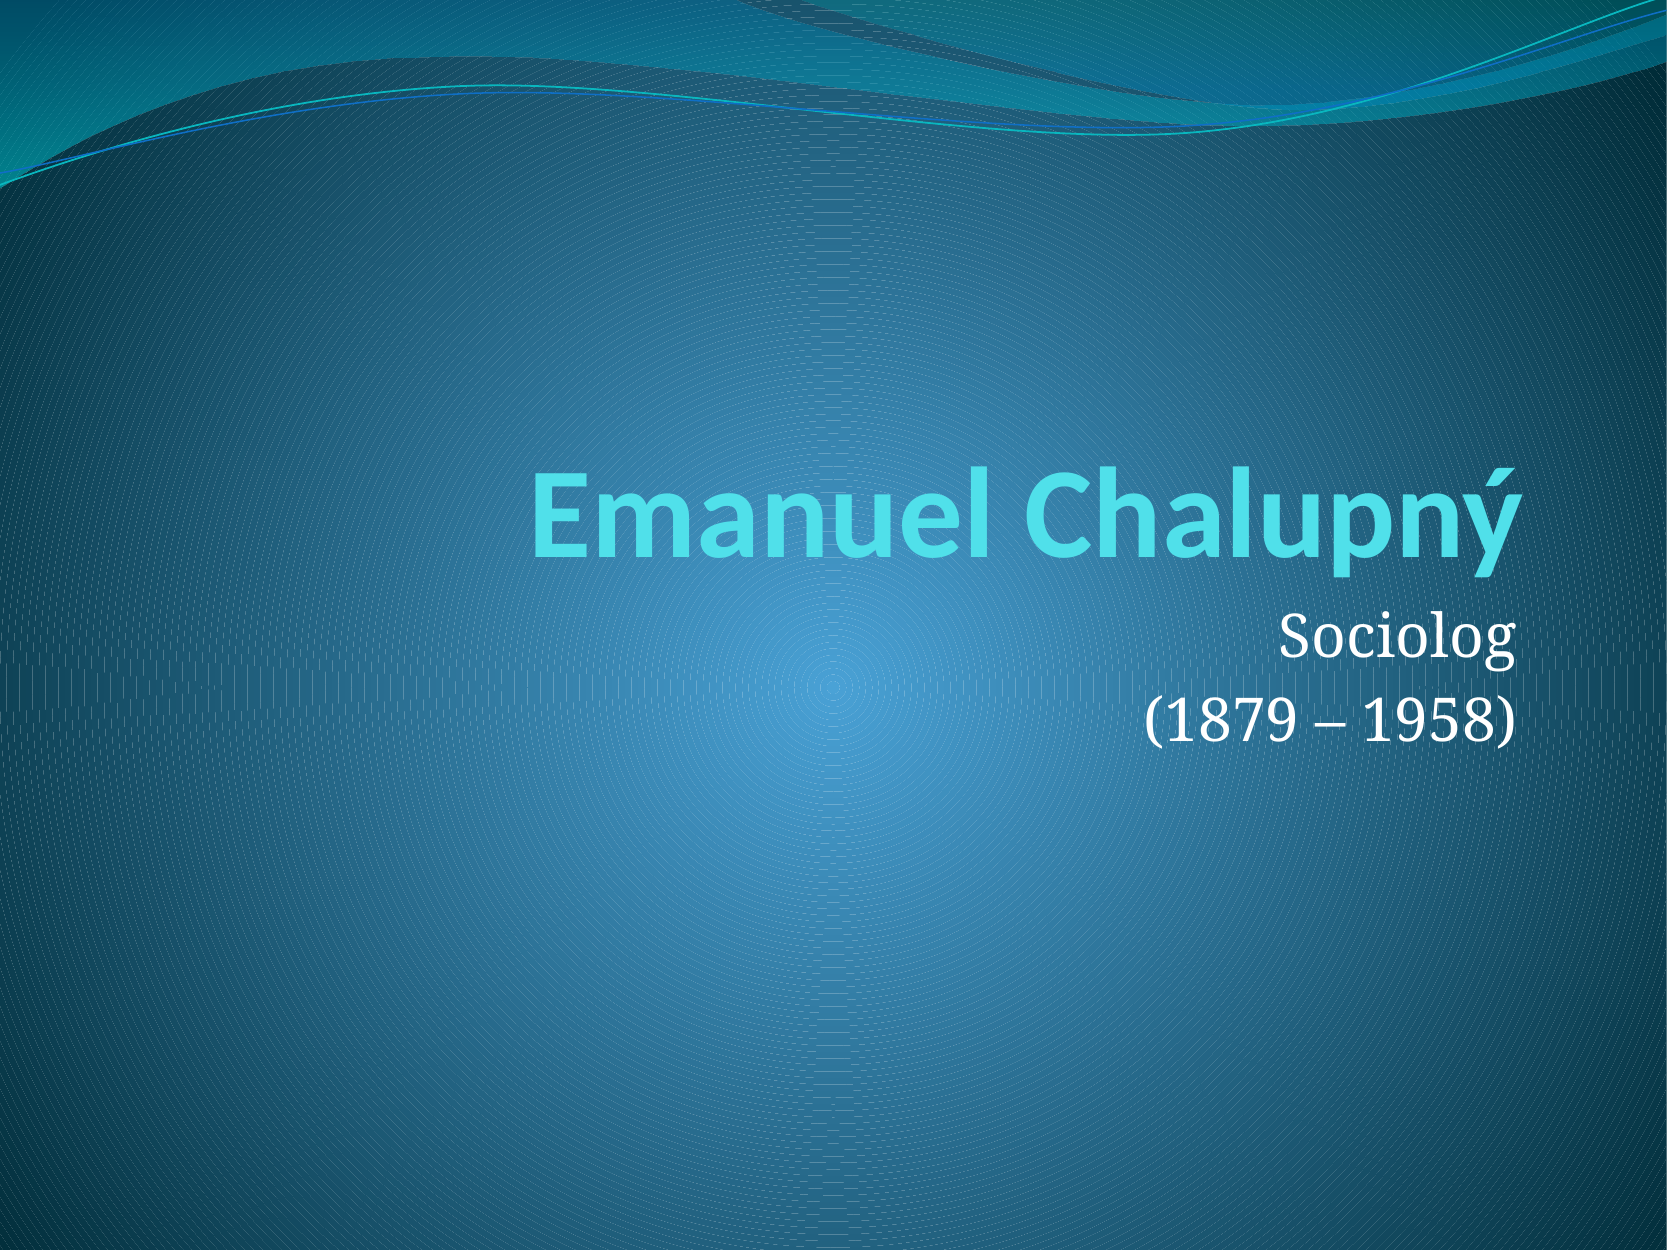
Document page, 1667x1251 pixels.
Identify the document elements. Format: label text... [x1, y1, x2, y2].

title Emanuel Chalupný [97, 249, 1529, 584]
subtitle Sociolog (1879 – 1958) [97, 588, 1529, 908]
